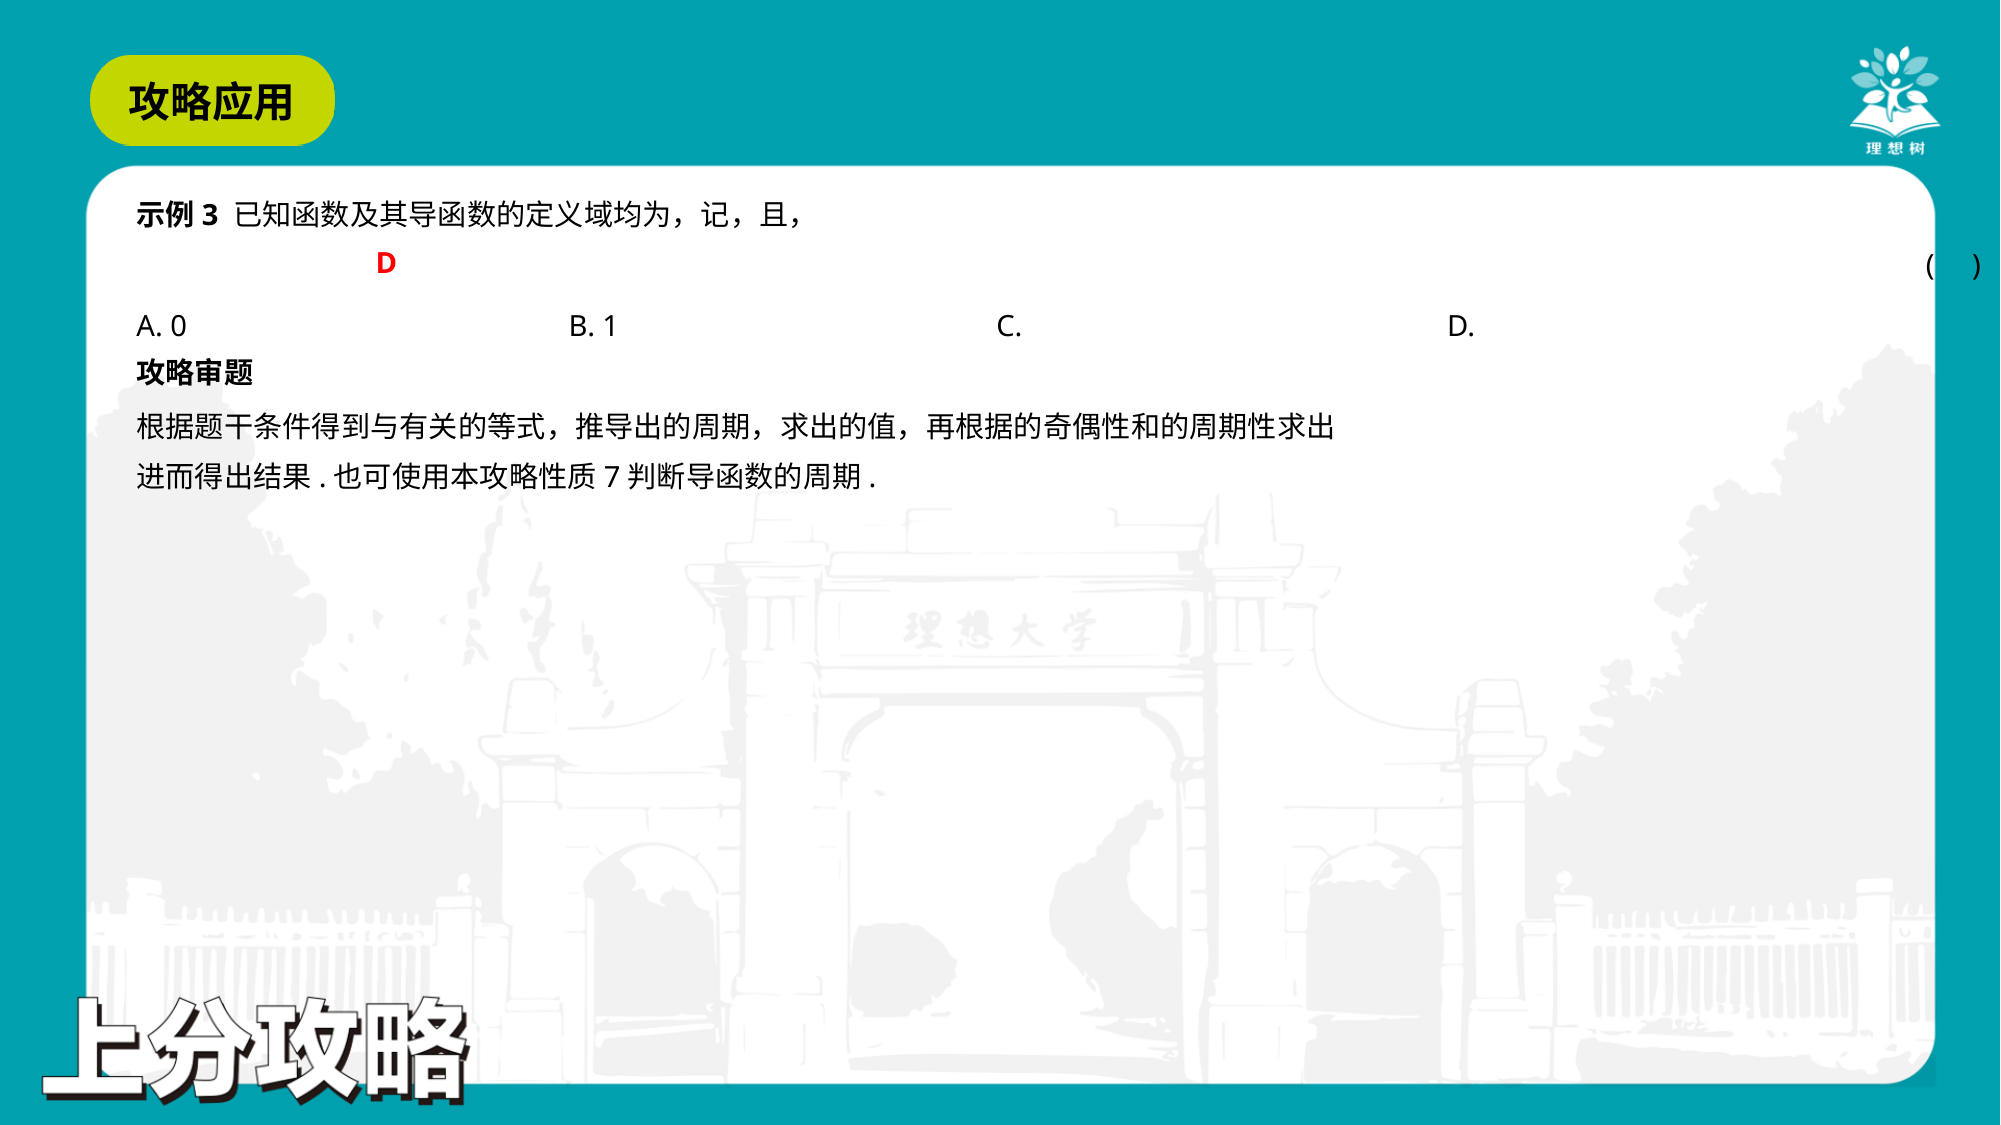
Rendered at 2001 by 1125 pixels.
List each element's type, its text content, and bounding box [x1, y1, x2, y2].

text_box D [368, 229, 405, 274]
picture [0, 0, 2000, 1125]
